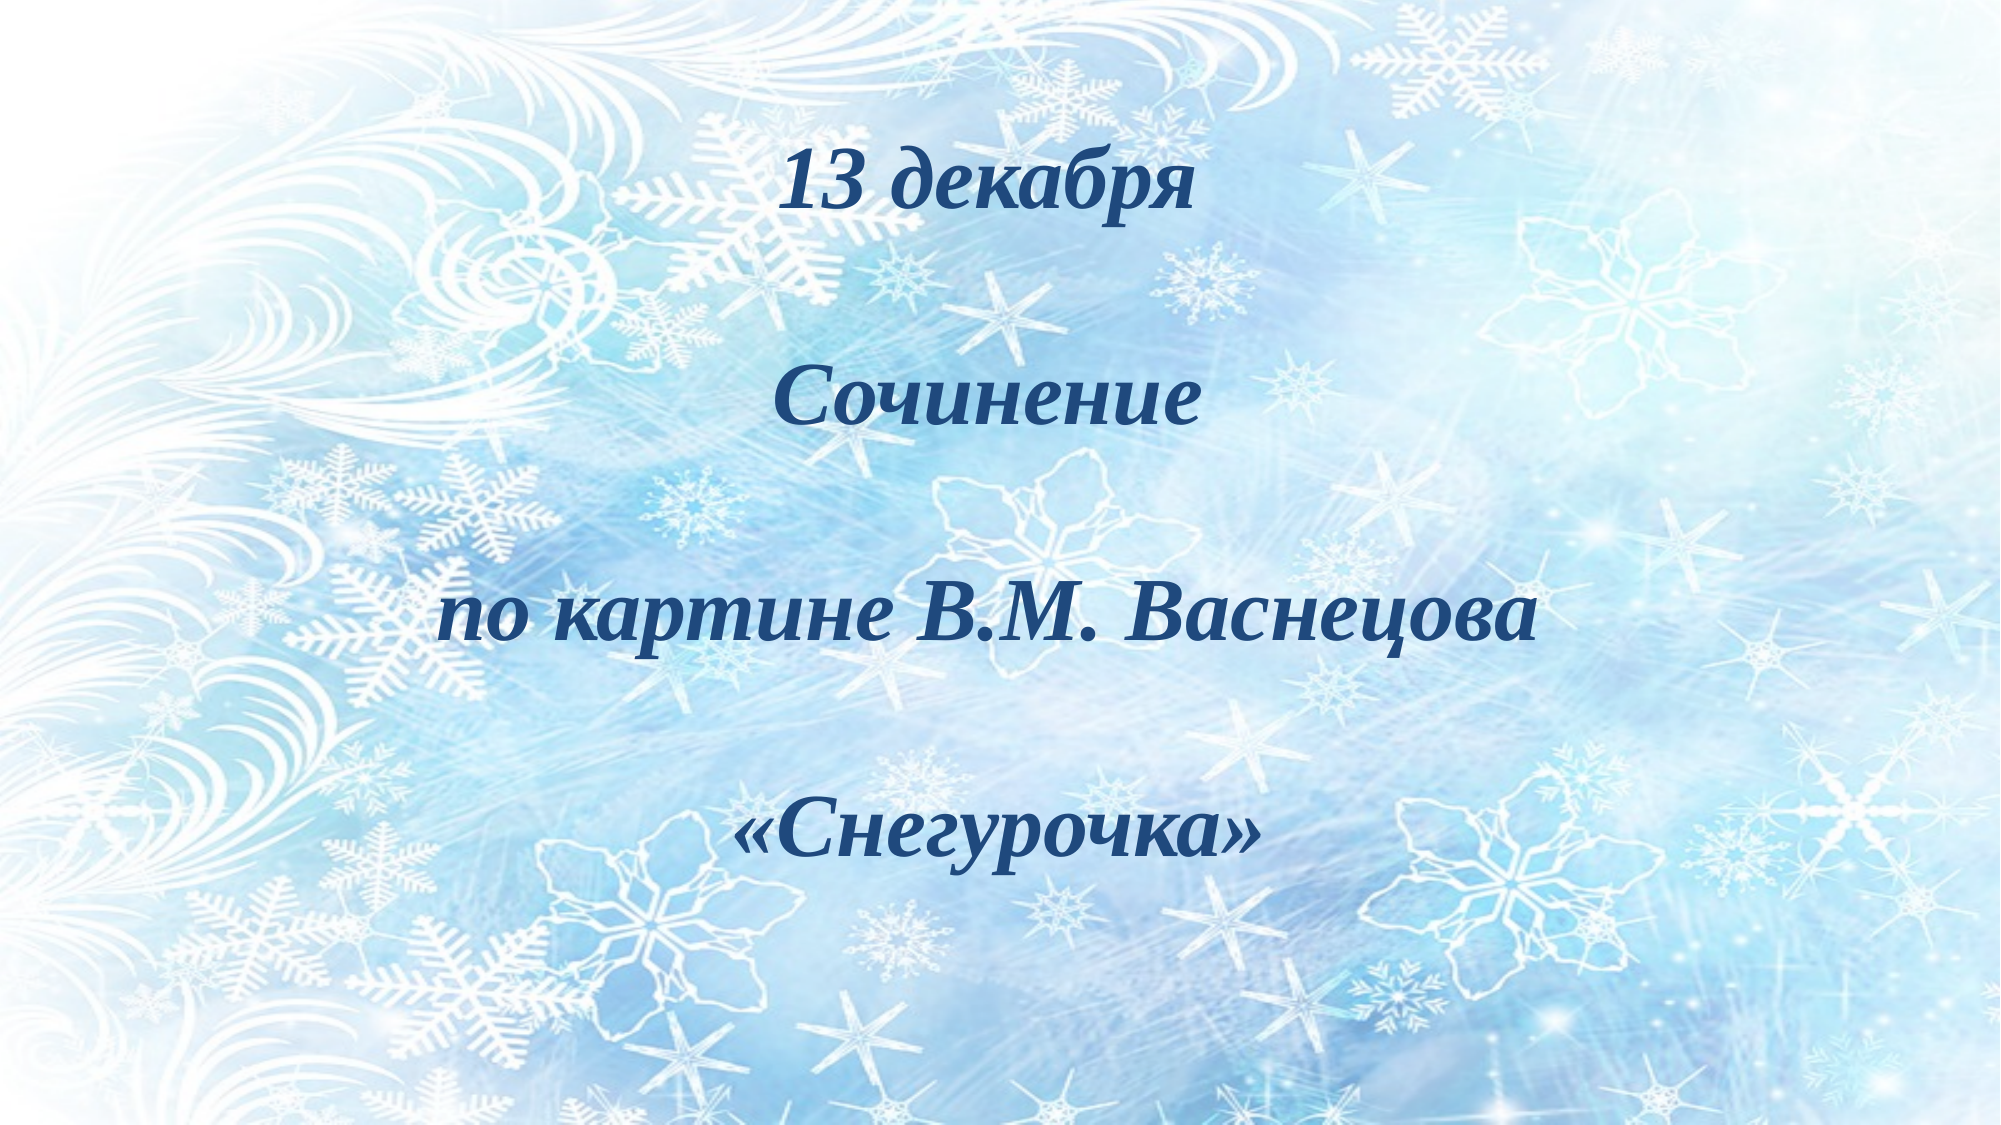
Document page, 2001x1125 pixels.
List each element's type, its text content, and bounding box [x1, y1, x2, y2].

text_box 13 декабря Сочинение по картине В.М. Васнецова «Снегурочка» [30, 105, 1946, 1125]
